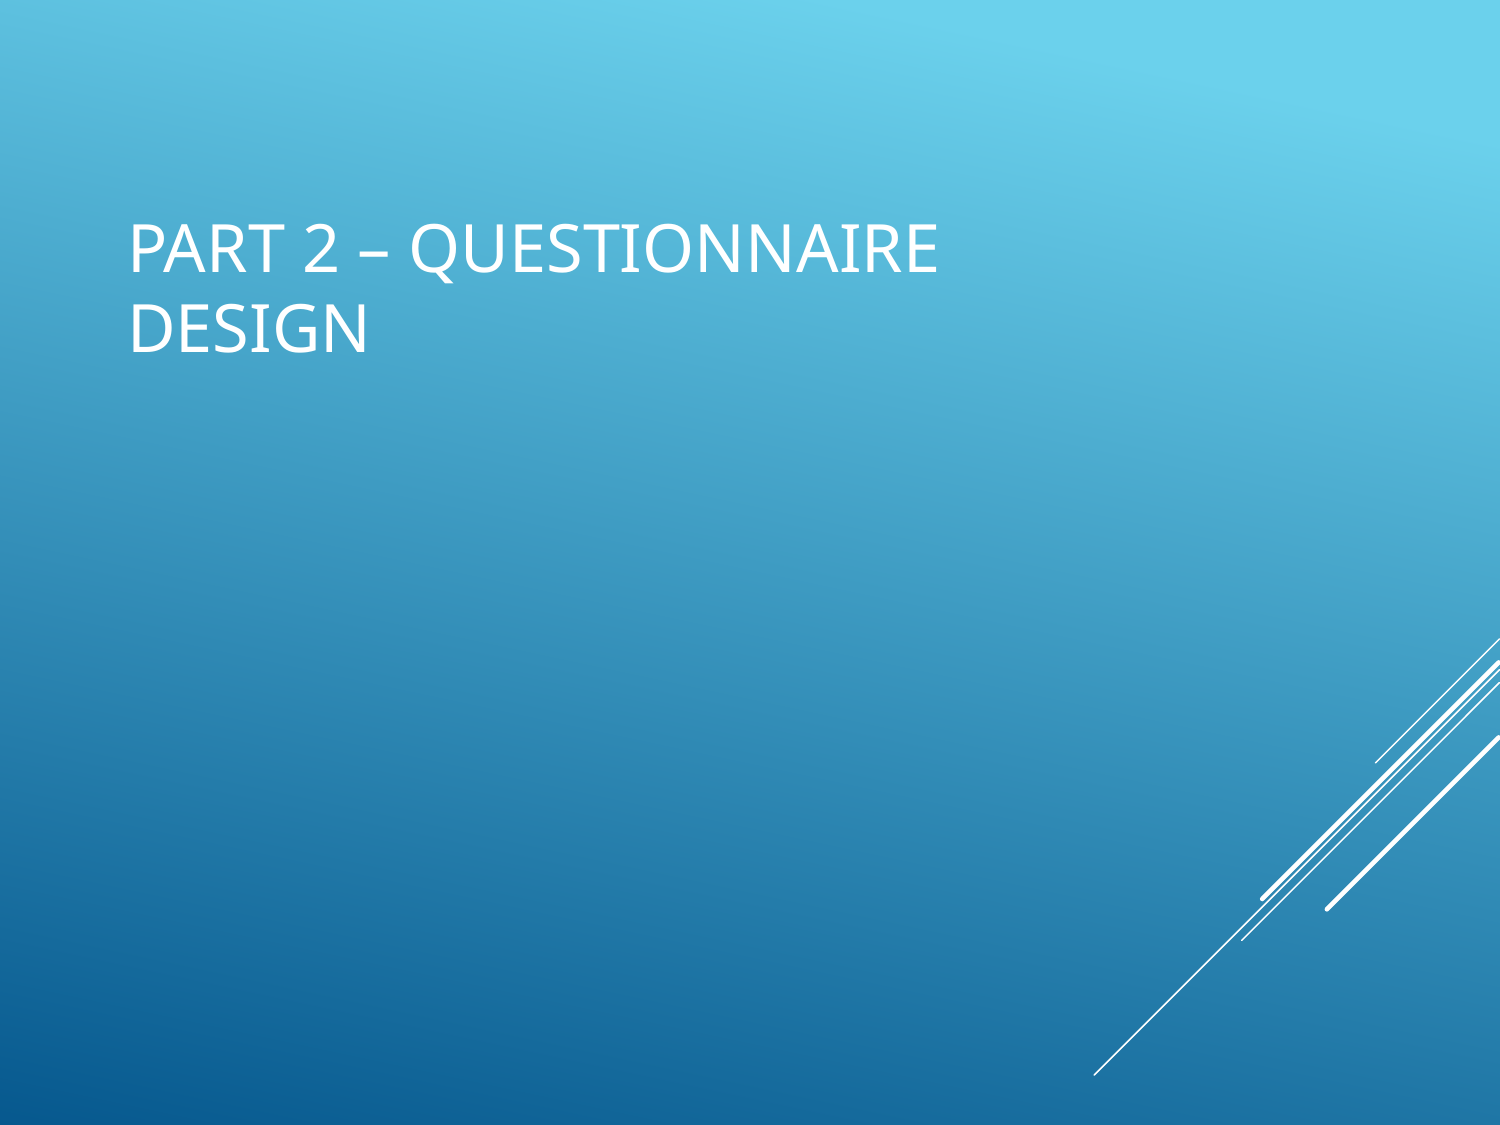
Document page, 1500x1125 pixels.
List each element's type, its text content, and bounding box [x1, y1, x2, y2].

title Part 2 – Questionnaire Design [112, 160, 1188, 411]
